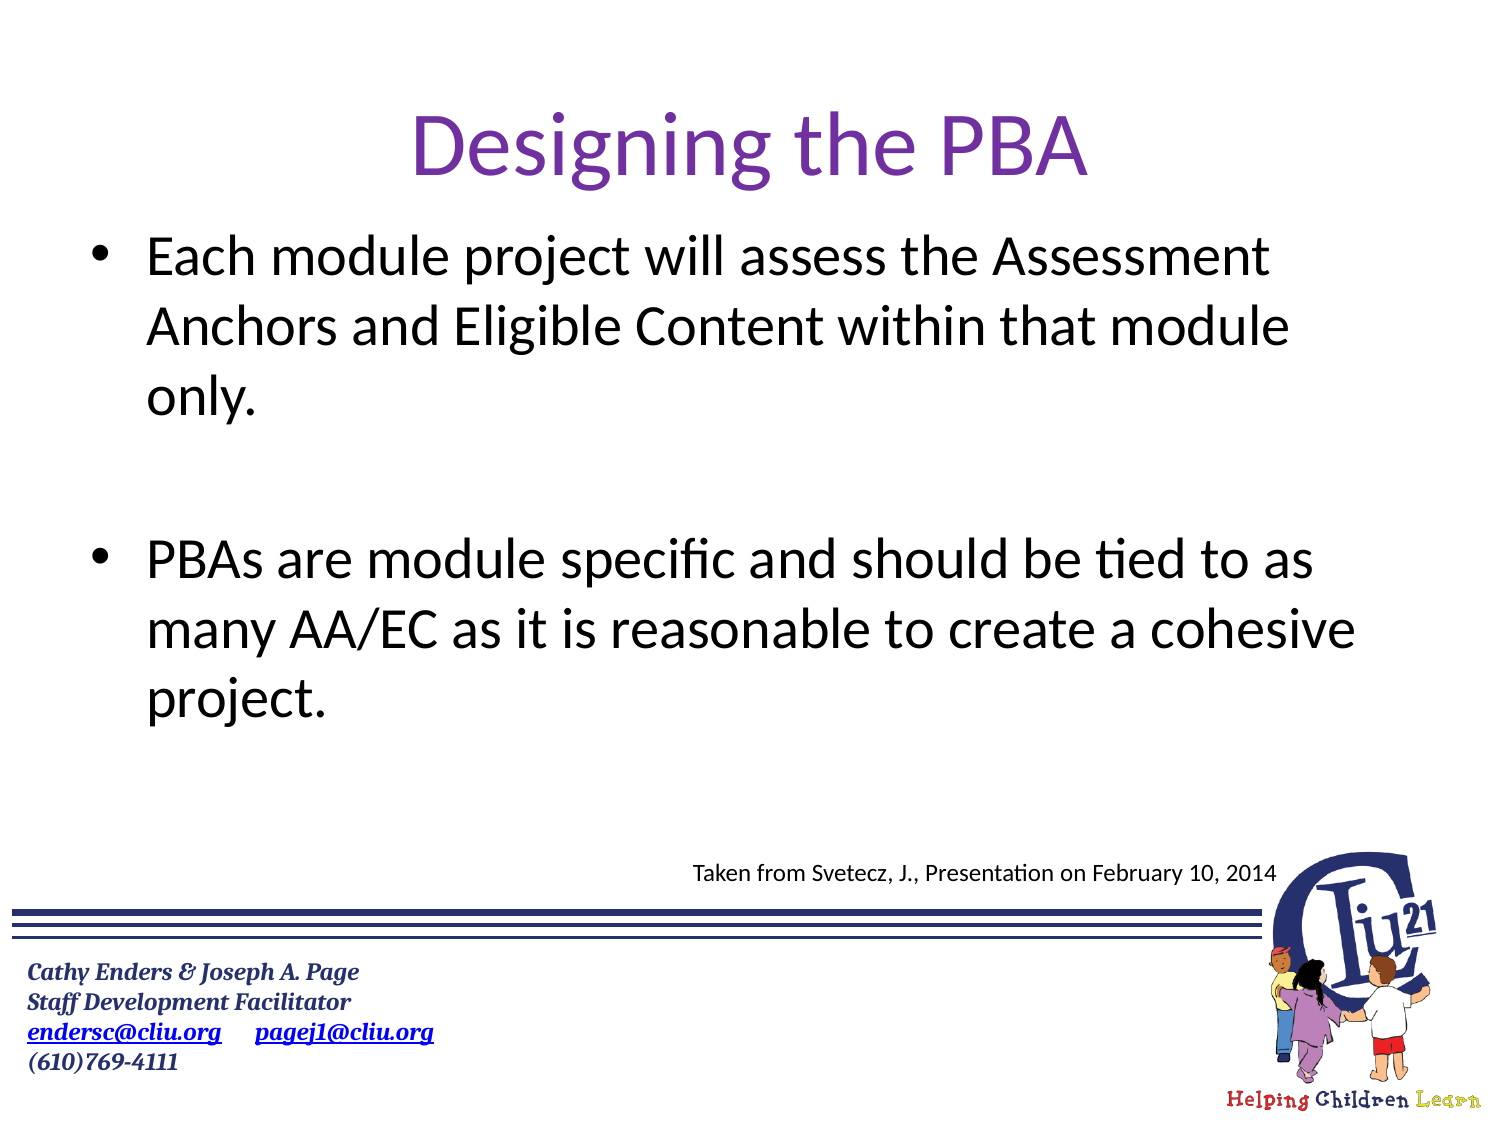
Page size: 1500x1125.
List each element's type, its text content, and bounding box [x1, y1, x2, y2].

list Each module project will assess the Assessment Anchors and Eligible Content within that module only. PBAs are module specific and should be tied to as many AA/EC as it is reasonable to create a cohesive project. [75, 209, 1425, 835]
title Designing the PBA [75, 45, 1425, 209]
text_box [12, 837, 1500, 1121]
